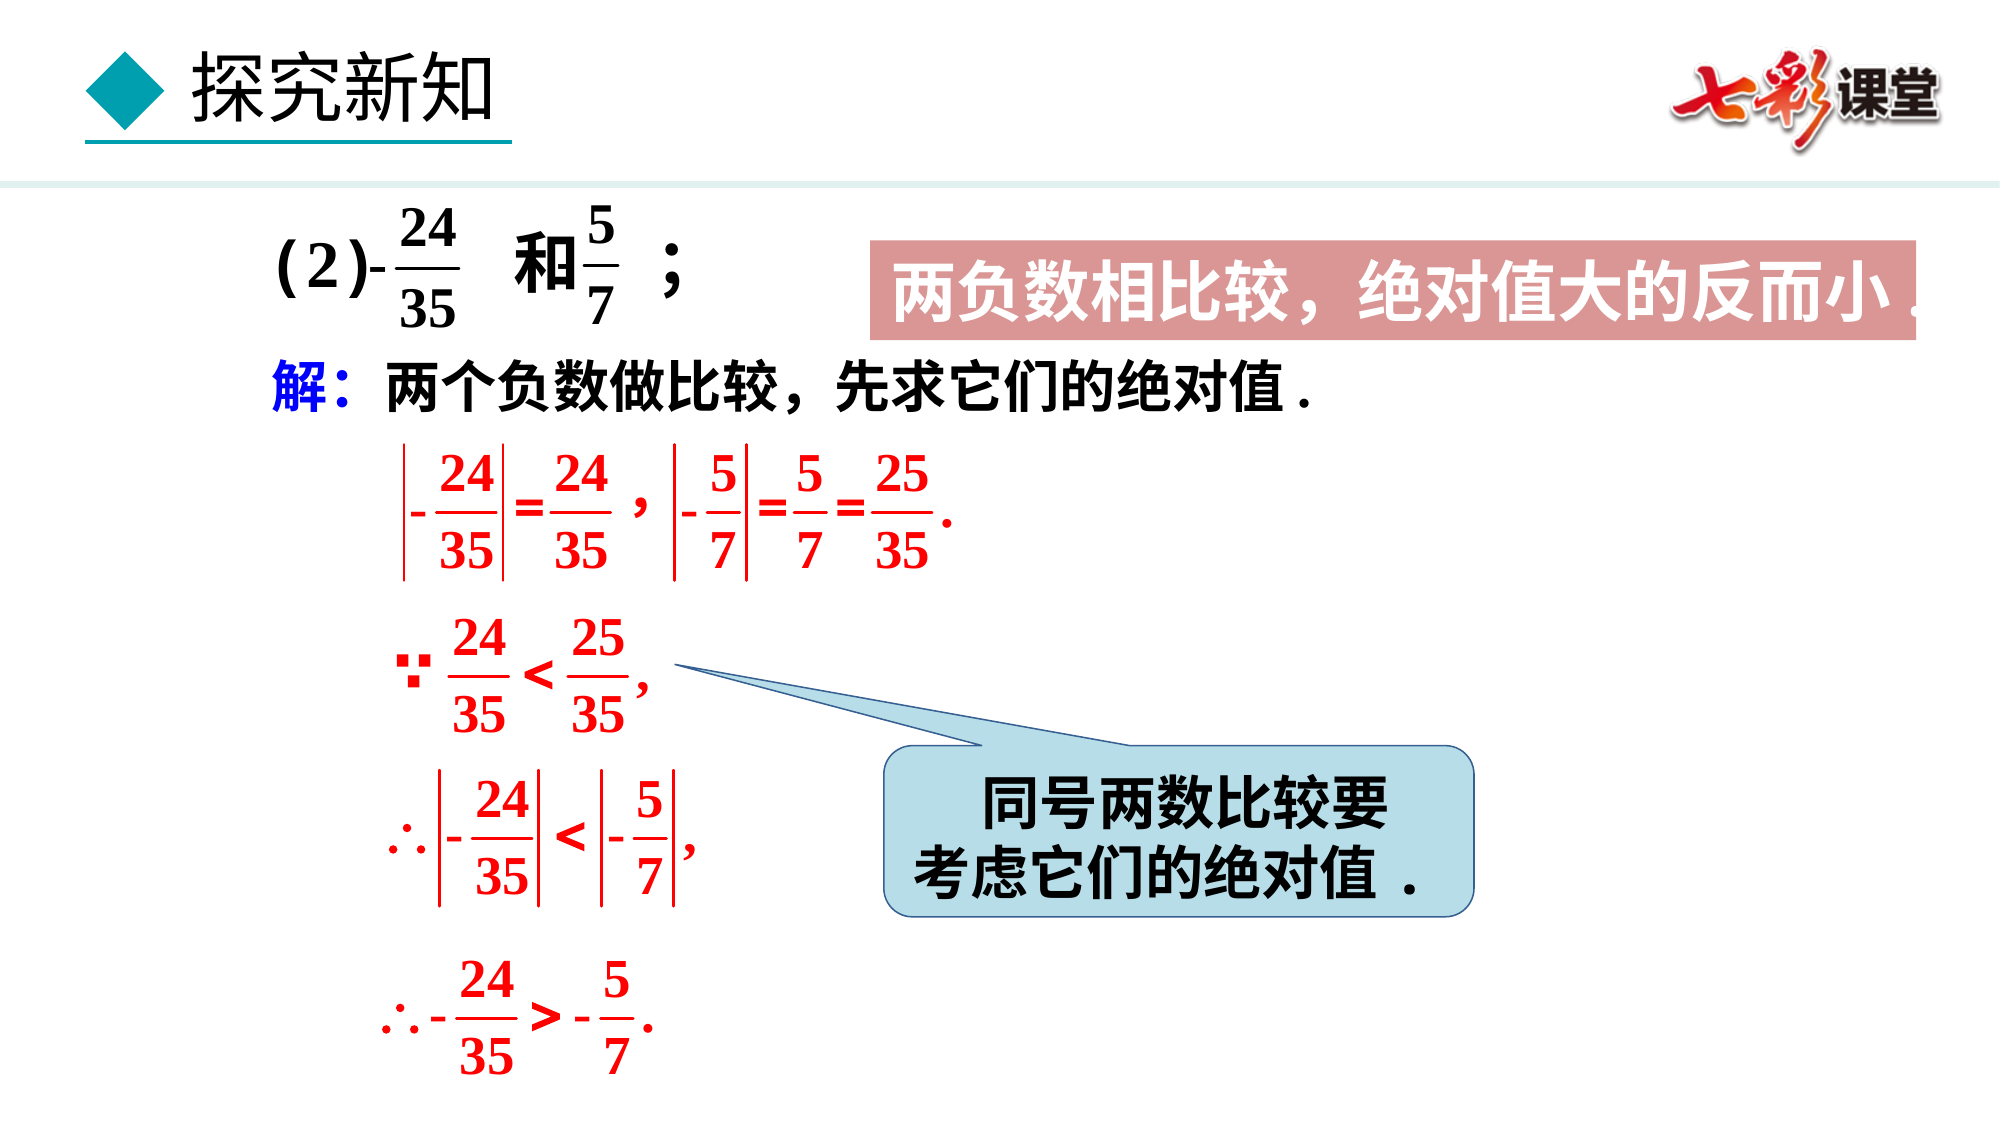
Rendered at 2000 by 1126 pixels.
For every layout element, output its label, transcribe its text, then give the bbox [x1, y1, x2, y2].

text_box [393, 430, 961, 592]
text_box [251, 184, 945, 342]
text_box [383, 756, 709, 918]
text_box 同号两数比较要考虑它们的绝对值. [674, 664, 1475, 917]
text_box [393, 599, 660, 746]
text_box 解：两个负数做比较，先求它们的绝对值. [251, 341, 1712, 429]
picture [1666, 42, 1948, 157]
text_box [376, 940, 666, 1088]
text_box 两负数相比较，绝对值大的反而小. [948, 240, 1917, 341]
